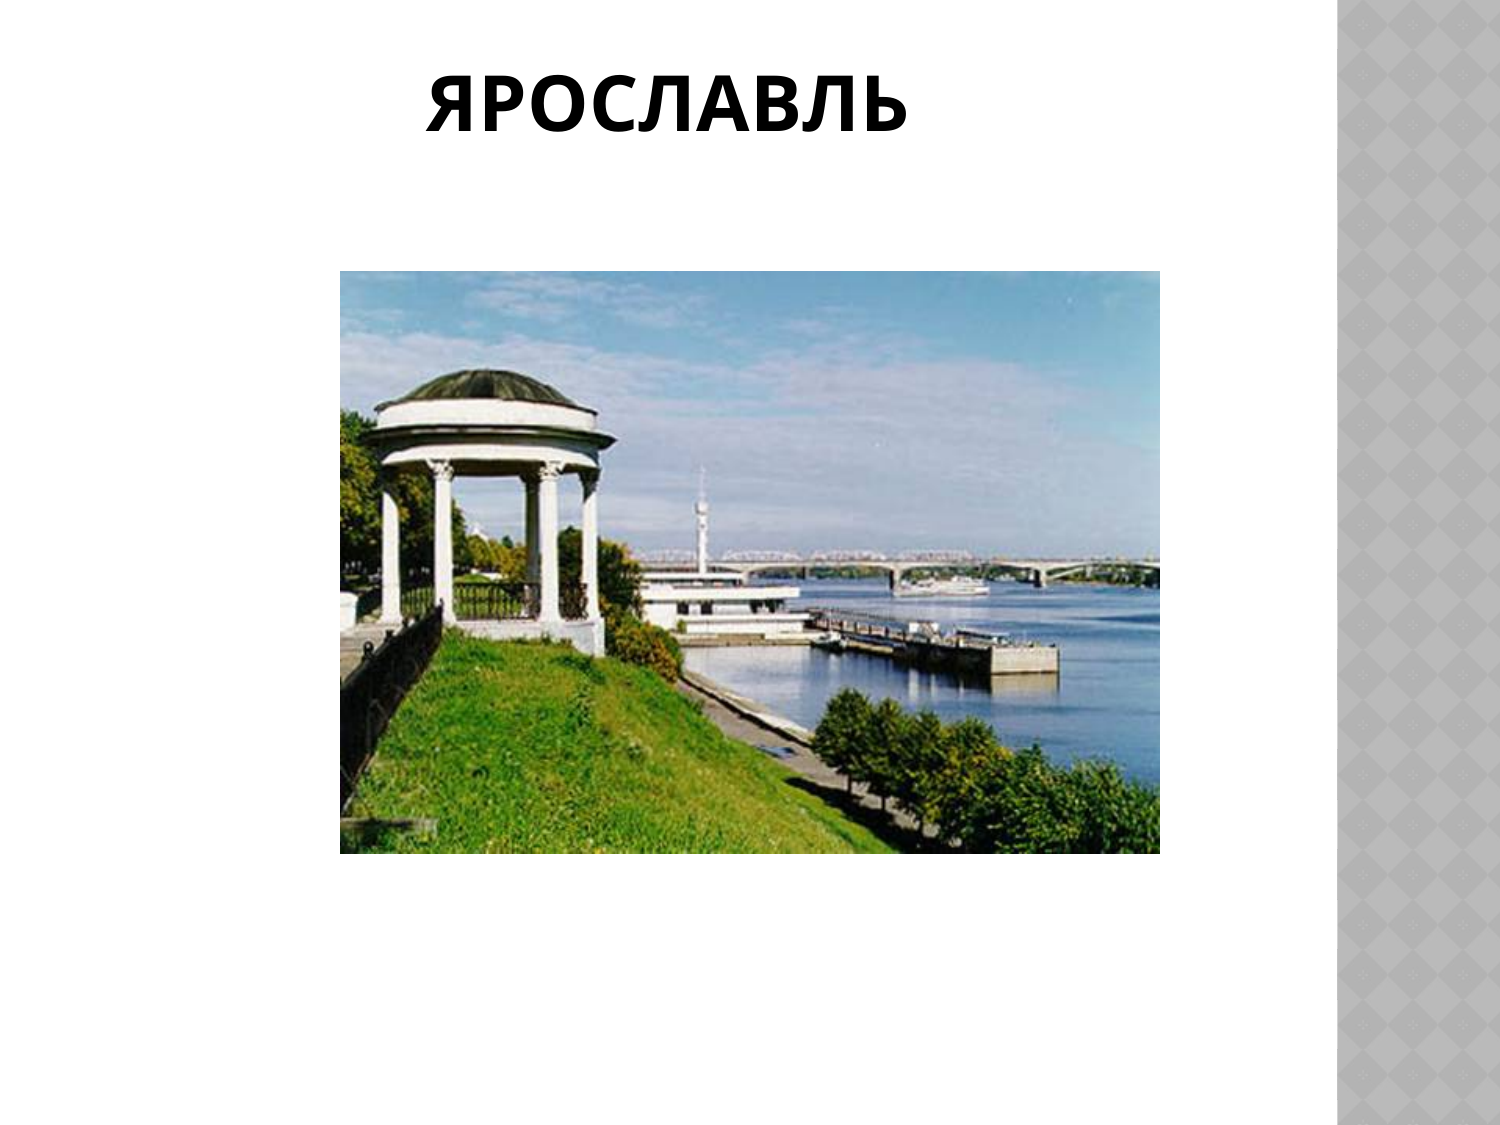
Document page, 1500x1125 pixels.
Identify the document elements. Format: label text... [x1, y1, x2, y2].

title Ярославль [75, 52, 1263, 240]
picture [340, 271, 1160, 854]
